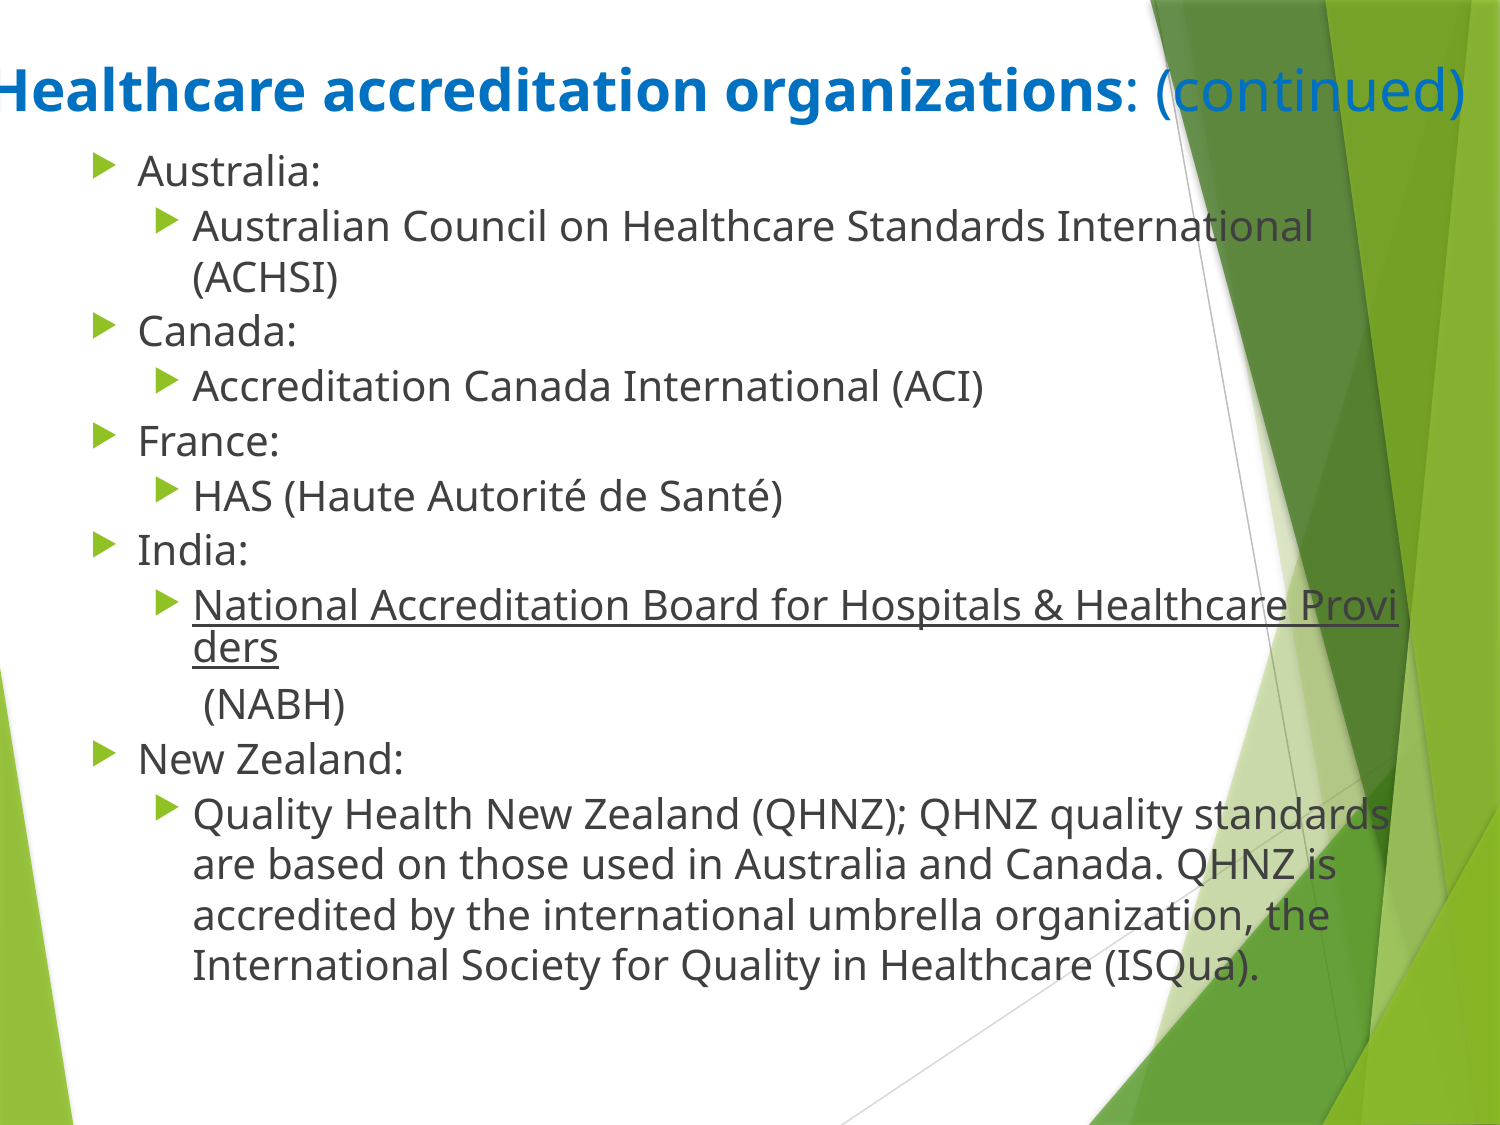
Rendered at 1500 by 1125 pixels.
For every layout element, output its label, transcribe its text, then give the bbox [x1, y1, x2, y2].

text_box Healthcare accreditation organizations: (continued) [0, 45, 1481, 130]
list Australia: Australian Council on Healthcare Standards International (ACHSI) Canada: Accreditation Canada International (ACI) France: HAS (Haute Autorité de Santé) India: National Accreditation Board for Hospitals & Healthcare Providers (NABH) New Zealand: Quality Health New Zealand (QHNZ); QHNZ quality standards are based on those used in Australia and Canada. QHNZ is accredited by the international umbrella organization, the International Society for Quality in Healthcare (ISQua). [75, 137, 1425, 1005]
